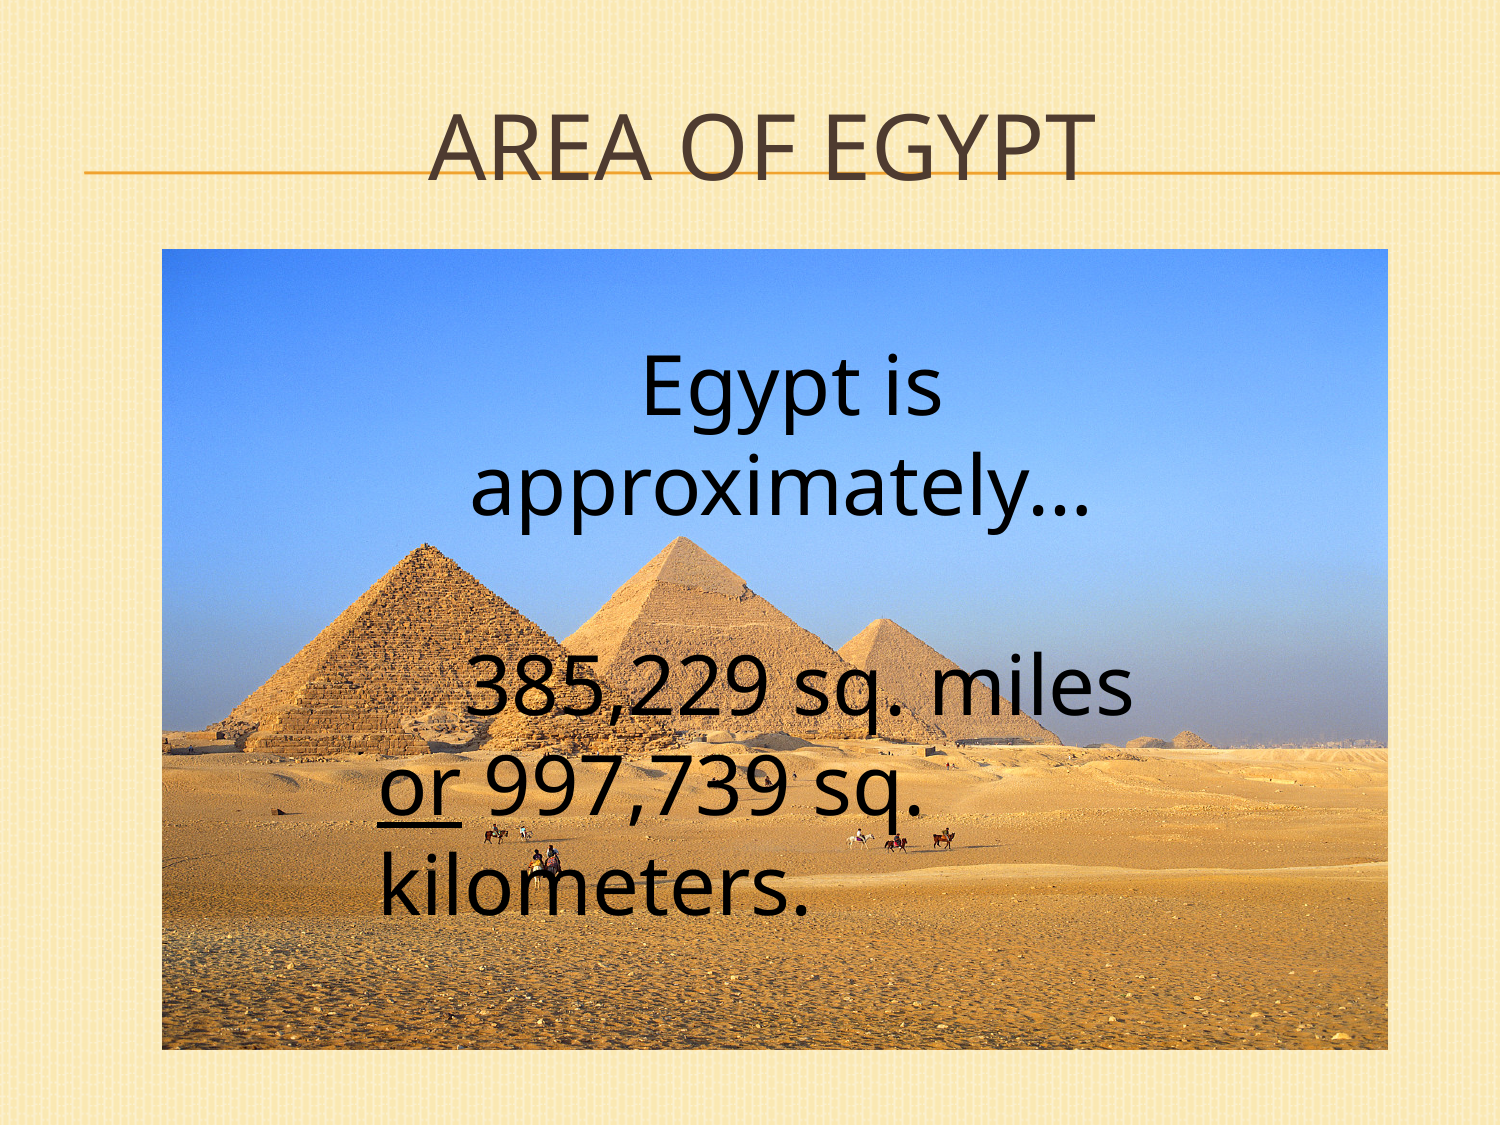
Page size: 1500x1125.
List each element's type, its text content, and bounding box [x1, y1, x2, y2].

title Area of Egypt [50, 75, 1475, 213]
picture [162, 249, 1388, 1051]
